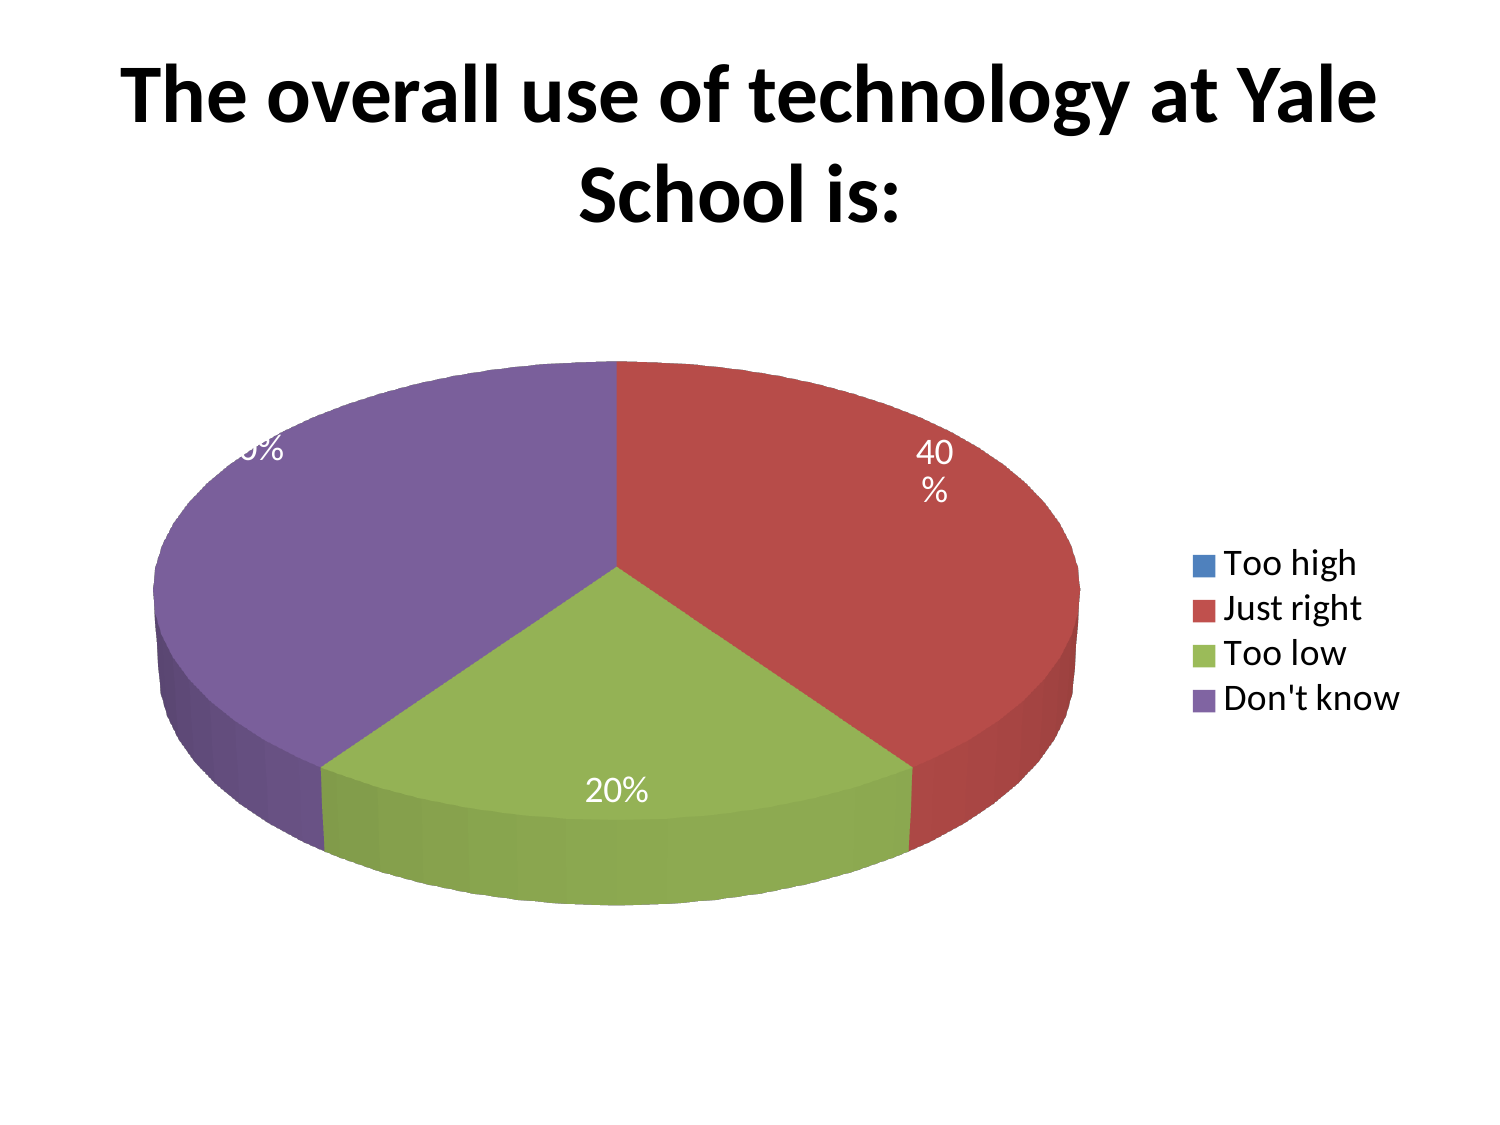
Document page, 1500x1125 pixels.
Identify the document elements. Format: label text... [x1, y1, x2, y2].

title The overall use of technology at Yale School is: [0, 45, 1500, 233]
chart [74, 262, 1426, 1006]
